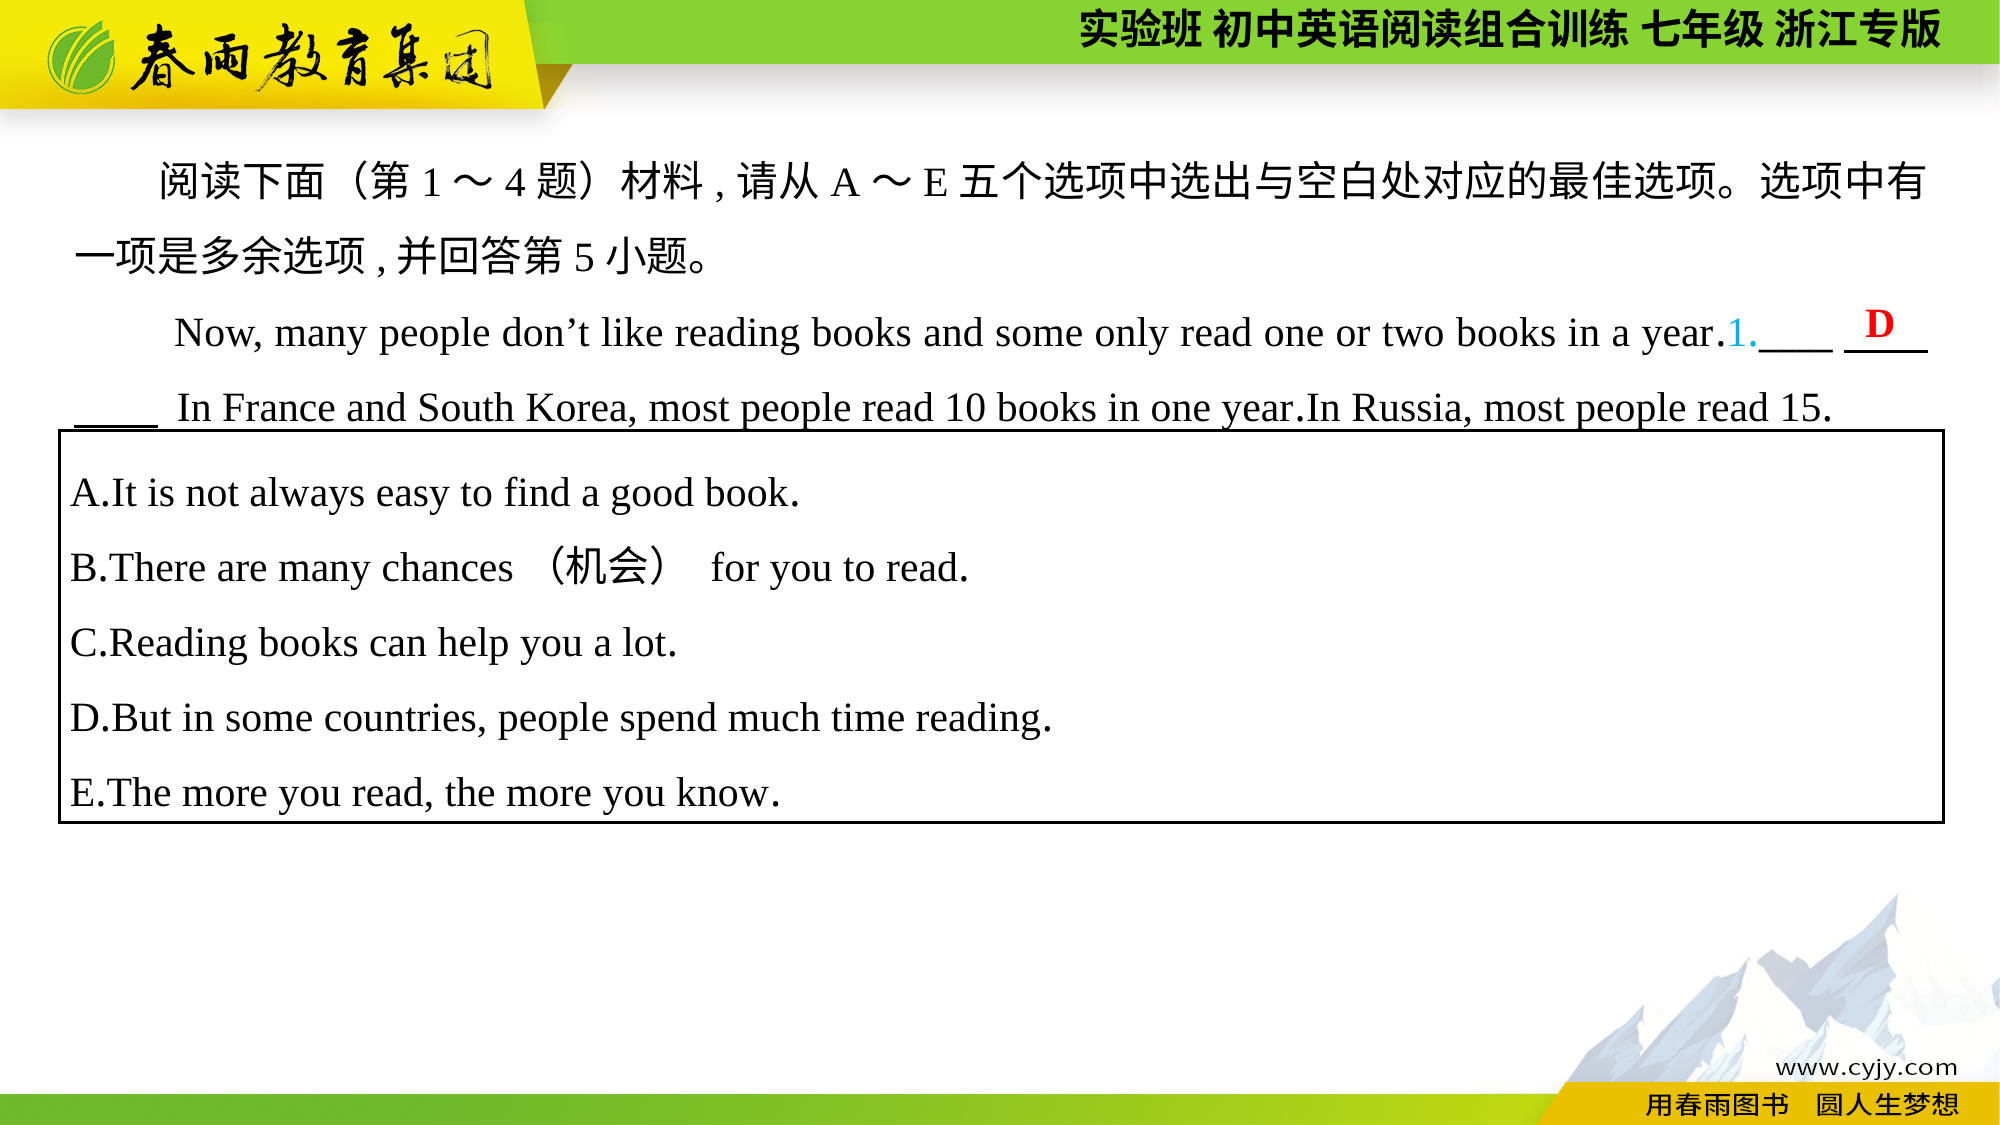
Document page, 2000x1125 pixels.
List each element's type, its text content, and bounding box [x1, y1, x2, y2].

text_box [59, 430, 1944, 823]
text_box D [1850, 288, 1911, 354]
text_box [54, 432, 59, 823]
list 阅读下面（第1～4题）材料,请从A～E五个选项中选出与空白处对应的最佳选项。选项中有一项是多余选项,并回答第5小题。 Now, many people don’t like reading books and some only read one or two books in a year.1.____ In France and South Korea, most people read 10 books in one year.In Russia, most people read 15. [59, 122, 1944, 430]
picture [0, 0, 2000, 1125]
